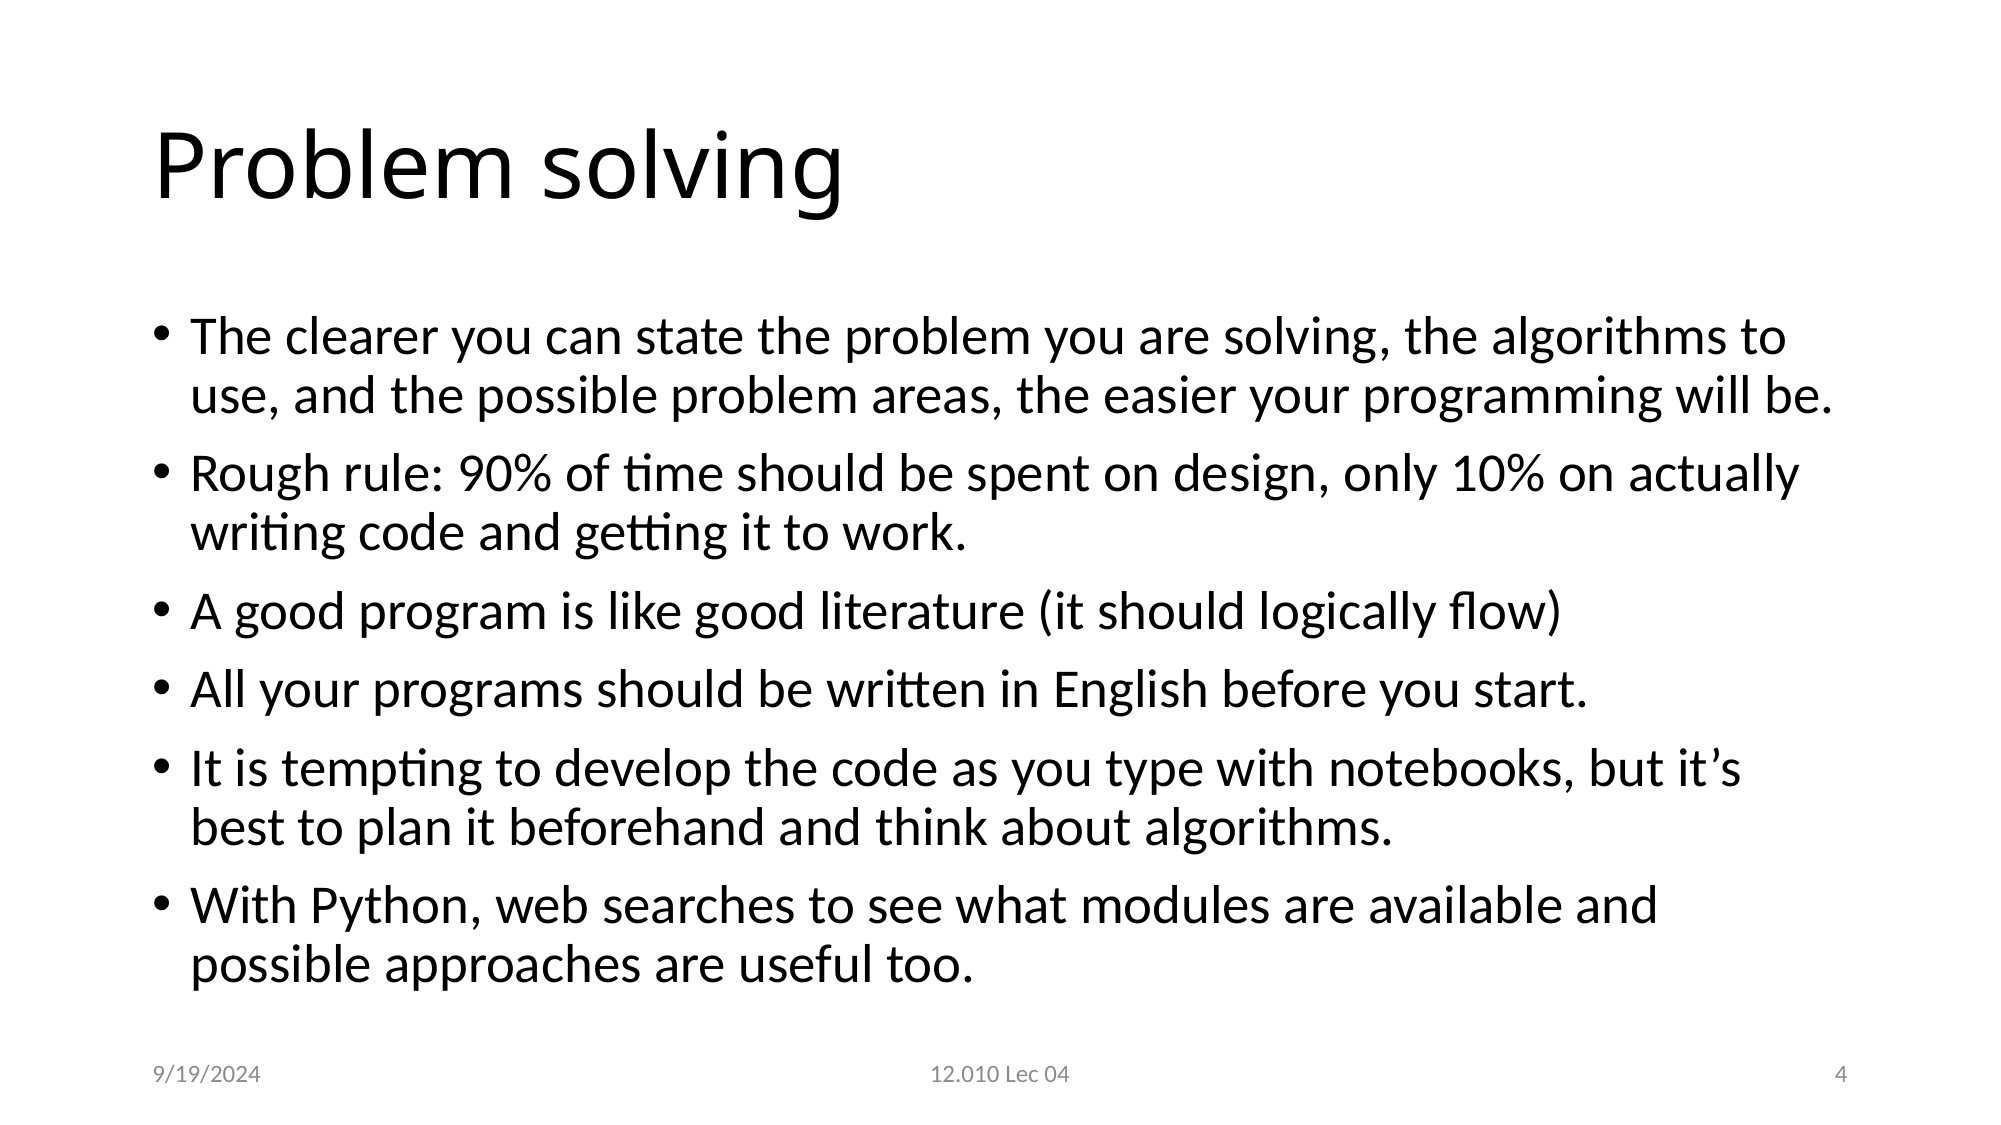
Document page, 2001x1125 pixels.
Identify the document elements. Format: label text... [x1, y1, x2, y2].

slide_number 4 [1412, 1042, 1863, 1103]
list The clearer you can state the problem you are solving, the algorithms to use, and the possible problem areas, the easier your programming will be. Rough rule: 90% of time should be spent on design, only 10% on actually writing code and getting it to work. A good program is like good literature (it should logically flow) All your programs should be written in English before you start. It is tempting to develop the code as you type with notebooks, but it’s best to plan it beforehand and think about algorithms. With Python, web searches to see what modules are available and possible approaches are useful too. [137, 299, 1863, 1014]
title Problem solving [137, 59, 1863, 278]
footer 12.010 Lec 04 [662, 1042, 1338, 1103]
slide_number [137, 1042, 588, 1103]
